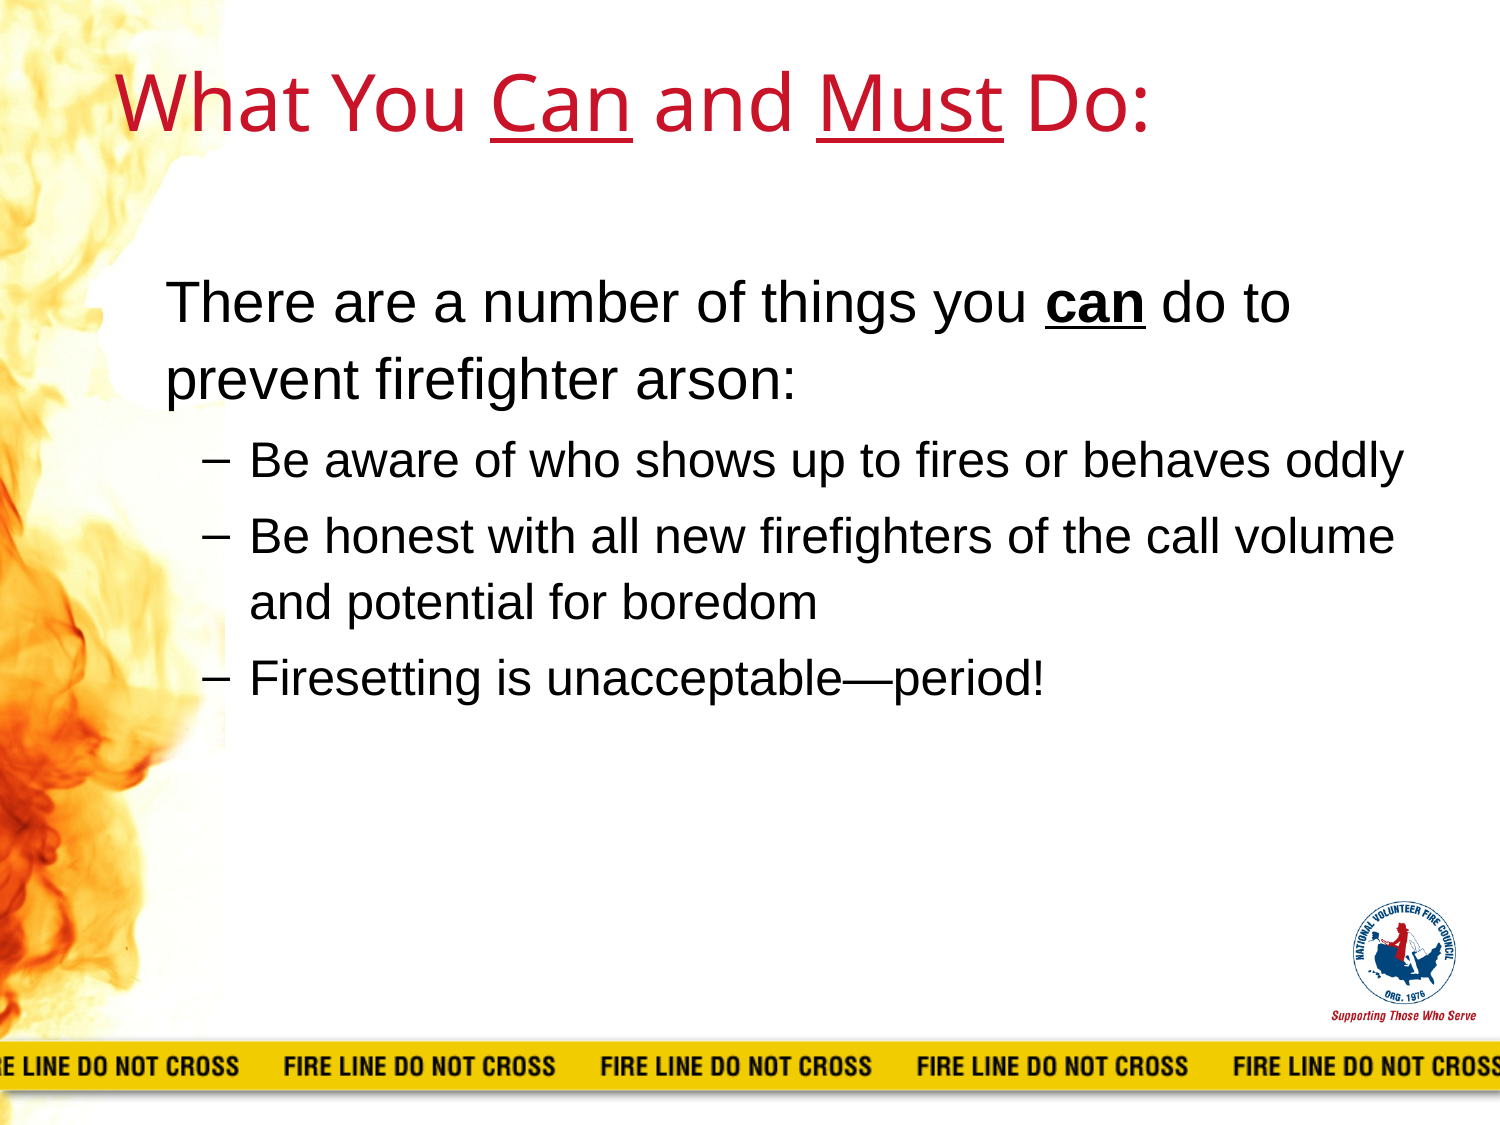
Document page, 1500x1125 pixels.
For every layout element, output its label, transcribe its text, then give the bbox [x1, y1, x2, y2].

list There are a number of things you can do to prevent firefighter arson: Be aware of who shows up to fires or behaves oddly Be honest with all new firefighters of the call volume and potential for boredom Firesetting is unacceptable—period! [229, 249, 1463, 960]
title What You Can and Must Do: [229, 37, 1488, 163]
picture [0, 0, 1500, 1125]
